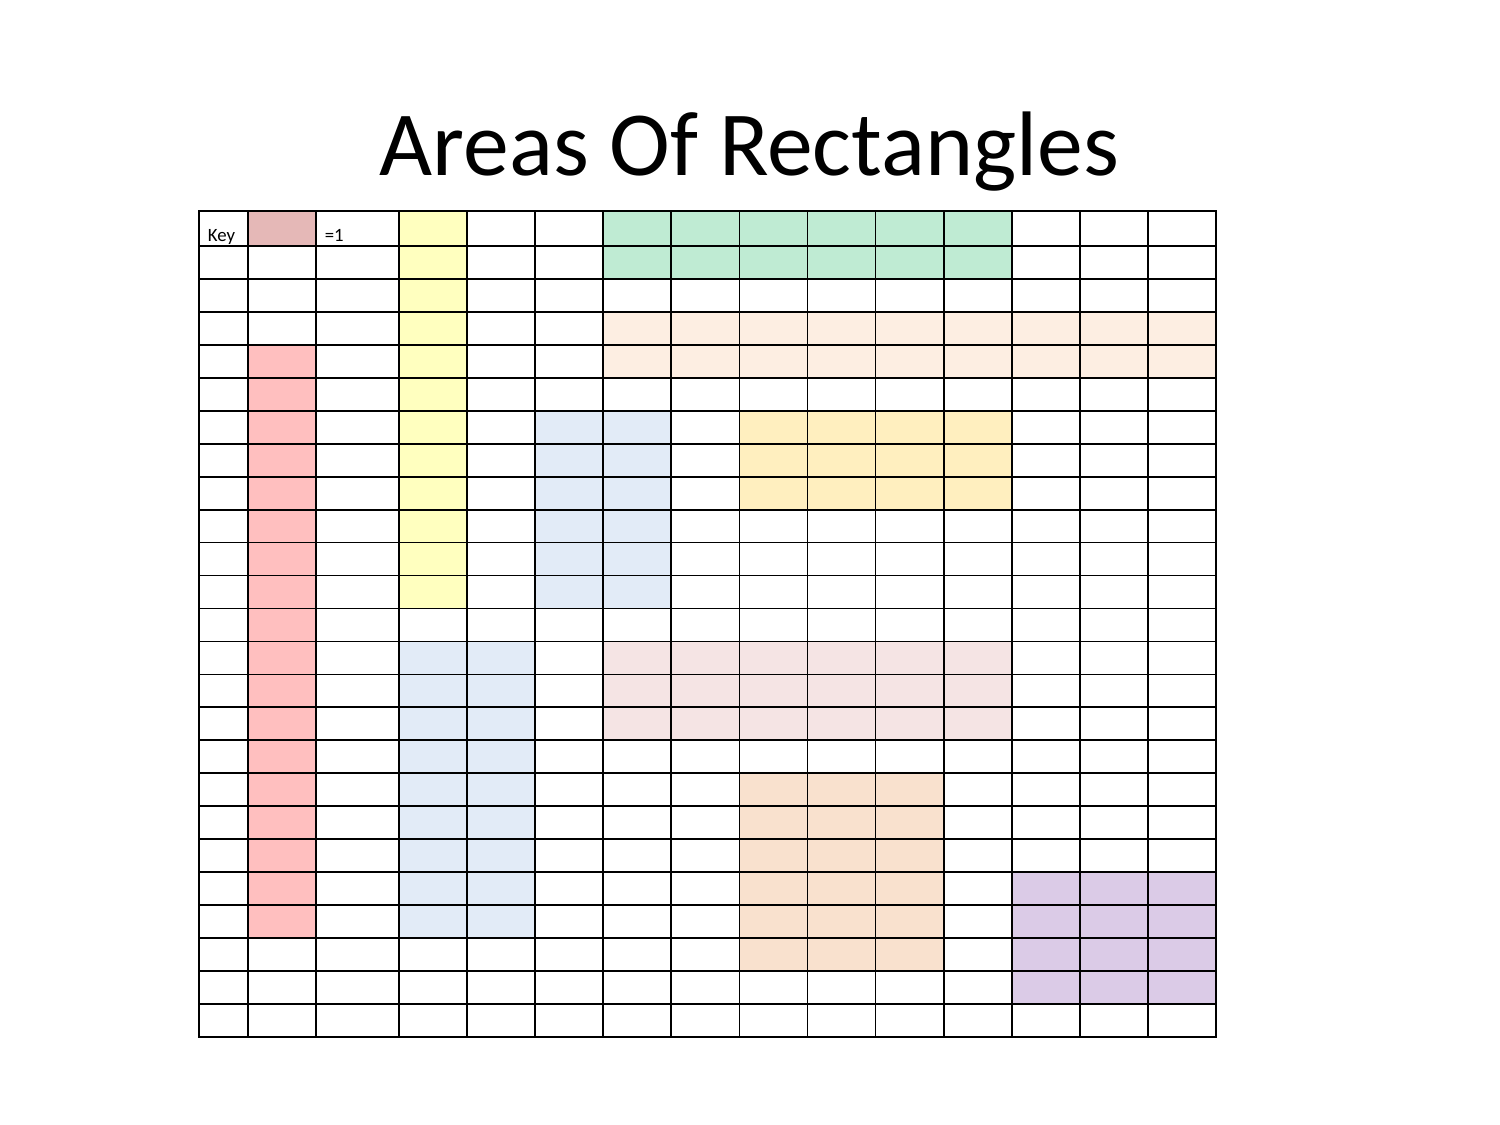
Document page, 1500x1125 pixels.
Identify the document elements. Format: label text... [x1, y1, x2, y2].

table_cell [536, 313, 602, 344]
table_cell [672, 873, 739, 904]
table_cell [740, 807, 807, 838]
table_cell [604, 873, 670, 904]
table_cell [945, 609, 1011, 641]
table_cell [604, 642, 670, 674]
table_cell [400, 576, 466, 608]
table_cell [876, 972, 943, 1003]
title Areas Of Rectangles [75, 45, 1425, 233]
table_cell [536, 511, 602, 542]
table_cell [468, 511, 534, 542]
table_cell [808, 511, 875, 542]
table_cell [400, 675, 466, 706]
table_cell [808, 313, 875, 344]
table_cell [740, 1005, 807, 1036]
table_cell [604, 972, 670, 1003]
table_cell [317, 873, 398, 904]
table_cell [604, 807, 670, 838]
table_cell [200, 1005, 247, 1036]
table_cell [317, 807, 398, 838]
table_cell [1013, 675, 1079, 706]
table_cell [1013, 774, 1079, 805]
table_cell [200, 873, 247, 904]
table_cell [536, 543, 602, 575]
table_cell [672, 576, 739, 608]
table_cell [536, 478, 602, 509]
table_cell [740, 379, 807, 410]
table_cell [1013, 247, 1079, 278]
table_cell [536, 675, 602, 706]
table_cell [536, 280, 602, 311]
table_cell [536, 412, 602, 443]
table_cell [317, 741, 398, 772]
table_cell [945, 1005, 1011, 1036]
table_cell [249, 906, 315, 937]
table_cell [876, 939, 943, 970]
table_cell [249, 741, 315, 772]
table_cell [945, 543, 1011, 575]
table_cell [740, 873, 807, 904]
table_cell [249, 807, 315, 838]
table_cell [740, 708, 807, 739]
table_header [1013, 212, 1079, 245]
table_cell [468, 708, 534, 739]
table_cell [536, 708, 602, 739]
table_cell [604, 906, 670, 937]
table_cell [945, 576, 1011, 608]
table_cell [876, 445, 943, 476]
table_cell [808, 642, 875, 674]
table_cell [672, 445, 739, 476]
table_cell [317, 247, 398, 278]
table_cell [1081, 741, 1147, 772]
table_cell [468, 379, 534, 410]
table_cell [317, 675, 398, 706]
table_cell [740, 543, 807, 575]
table_cell [249, 511, 315, 542]
table_cell [536, 642, 602, 674]
table_cell [672, 379, 739, 410]
table_cell [945, 346, 1011, 377]
table_cell [672, 478, 739, 509]
table_cell [1013, 576, 1079, 608]
table_cell [249, 939, 315, 970]
table_cell [1149, 543, 1215, 575]
table_cell [200, 708, 247, 739]
table_cell [200, 445, 247, 476]
table_header [808, 212, 875, 245]
table_cell [468, 280, 534, 311]
table_cell [740, 840, 807, 871]
table_cell [200, 642, 247, 674]
table_cell [1149, 906, 1215, 937]
table_cell [945, 313, 1011, 344]
table_cell [604, 511, 670, 542]
table_cell [1081, 346, 1147, 377]
table_cell [945, 675, 1011, 706]
table_cell [468, 313, 534, 344]
table_cell [808, 280, 875, 311]
table_cell [945, 939, 1011, 970]
table_cell [200, 313, 247, 344]
table_cell [317, 906, 398, 937]
table_cell [808, 576, 875, 608]
table_cell [400, 412, 466, 443]
table_cell [604, 379, 670, 410]
table_cell [317, 445, 398, 476]
table_cell [468, 1005, 534, 1036]
table_cell [317, 543, 398, 575]
table_cell [1081, 939, 1147, 970]
table_cell [604, 675, 670, 706]
table_cell [672, 741, 739, 772]
table_cell [945, 280, 1011, 311]
table_cell [740, 939, 807, 970]
table_cell [945, 840, 1011, 871]
table_cell [672, 939, 739, 970]
table_cell [200, 478, 247, 509]
table_cell [604, 445, 670, 476]
table_cell [808, 412, 875, 443]
table_cell [808, 741, 875, 772]
table_cell [1013, 939, 1079, 970]
table_cell [876, 313, 943, 344]
table_cell [945, 807, 1011, 838]
table_cell [808, 478, 875, 509]
table_cell [468, 774, 534, 805]
table_cell [808, 1005, 875, 1036]
table_cell [876, 280, 943, 311]
table_cell [249, 708, 315, 739]
table_cell [536, 379, 602, 410]
table_cell [536, 609, 602, 641]
table_cell [317, 280, 398, 311]
table_cell [1149, 807, 1215, 838]
table_cell [808, 939, 875, 970]
table_cell [1149, 313, 1215, 344]
table_cell [740, 478, 807, 509]
table_cell [1081, 840, 1147, 871]
table_cell [1081, 675, 1147, 706]
table_cell [1081, 247, 1147, 278]
table_cell [317, 313, 398, 344]
table_cell [200, 247, 247, 278]
table_cell [200, 774, 247, 805]
table_cell [672, 675, 739, 706]
table_cell [200, 412, 247, 443]
table_cell [1013, 906, 1079, 937]
table_cell [945, 445, 1011, 476]
table_cell [1013, 346, 1079, 377]
table_cell [672, 807, 739, 838]
table_cell [1149, 280, 1215, 311]
table_cell [604, 774, 670, 805]
table_cell [249, 313, 315, 344]
table_cell [808, 379, 875, 410]
table_cell [1081, 609, 1147, 641]
table_cell [808, 972, 875, 1003]
table_cell [468, 543, 534, 575]
table_cell [604, 346, 670, 377]
table_cell [468, 807, 534, 838]
table_cell [604, 478, 670, 509]
table_cell [468, 642, 534, 674]
table_cell [740, 511, 807, 542]
table_cell [876, 675, 943, 706]
table_cell [604, 609, 670, 641]
table_cell [400, 511, 466, 542]
table_cell [317, 478, 398, 509]
table_cell [1013, 708, 1079, 739]
table_cell [945, 741, 1011, 772]
table_cell [740, 445, 807, 476]
table_cell [317, 511, 398, 542]
table_cell [1013, 609, 1079, 641]
table_cell [468, 741, 534, 772]
table_cell [876, 906, 943, 937]
table_cell [536, 445, 602, 476]
table_cell [876, 576, 943, 608]
table_cell [740, 774, 807, 805]
table_cell [740, 247, 807, 278]
table_cell [672, 609, 739, 641]
table_cell [400, 445, 466, 476]
table_cell [249, 247, 315, 278]
table_cell [317, 840, 398, 871]
table_cell [400, 774, 466, 805]
table_cell [672, 412, 739, 443]
table_cell [1081, 412, 1147, 443]
table_cell [400, 708, 466, 739]
table_cell [604, 840, 670, 871]
table_cell [200, 543, 247, 575]
table_cell [200, 807, 247, 838]
table_header [672, 212, 739, 245]
table_cell [808, 807, 875, 838]
table_cell [1013, 543, 1079, 575]
table_cell [1081, 313, 1147, 344]
table_cell [536, 906, 602, 937]
table_cell [1149, 708, 1215, 739]
table_cell [249, 412, 315, 443]
table_cell [200, 346, 247, 377]
table_cell [876, 741, 943, 772]
table_cell [672, 774, 739, 805]
table_cell [317, 346, 398, 377]
table_cell [200, 511, 247, 542]
table_cell [317, 708, 398, 739]
table_cell [604, 543, 670, 575]
table_cell [1081, 807, 1147, 838]
table_cell [400, 346, 466, 377]
table_cell [672, 247, 739, 278]
table_cell [400, 543, 466, 575]
table_cell [1149, 873, 1215, 904]
table_header [468, 212, 534, 245]
table_header [536, 212, 602, 245]
table_cell [1149, 939, 1215, 970]
table_cell [249, 774, 315, 805]
table_cell [876, 642, 943, 674]
table_cell [1149, 346, 1215, 377]
table_cell [672, 840, 739, 871]
table_cell [249, 543, 315, 575]
table_cell [604, 708, 670, 739]
table_cell [200, 741, 247, 772]
table_cell [400, 840, 466, 871]
table_cell [740, 576, 807, 608]
table_cell [317, 939, 398, 970]
table_cell [672, 972, 739, 1003]
table_cell [1149, 675, 1215, 706]
table_cell [945, 906, 1011, 937]
table_cell [468, 576, 534, 608]
table_cell [808, 543, 875, 575]
table_cell [740, 642, 807, 674]
table_cell [1149, 247, 1215, 278]
table_cell [1081, 1005, 1147, 1036]
table_cell [945, 873, 1011, 904]
table_cell [200, 675, 247, 706]
table_cell [1149, 379, 1215, 410]
table_cell [604, 1005, 670, 1036]
table_cell [249, 445, 315, 476]
table_cell [876, 840, 943, 871]
table_cell [876, 412, 943, 443]
table_cell [1013, 972, 1079, 1003]
table_cell [945, 478, 1011, 509]
table_cell [1149, 412, 1215, 443]
table_cell [876, 511, 943, 542]
table_header [740, 212, 807, 245]
table_cell [876, 873, 943, 904]
table_cell [740, 313, 807, 344]
table_cell [1013, 313, 1079, 344]
table_cell [672, 313, 739, 344]
table_cell [400, 478, 466, 509]
table_cell [945, 972, 1011, 1003]
table_cell [1149, 576, 1215, 608]
table_cell [536, 840, 602, 871]
table_cell [876, 247, 943, 278]
table_cell [249, 642, 315, 674]
table_cell [1013, 445, 1079, 476]
table_cell [200, 906, 247, 937]
table_cell [740, 906, 807, 937]
table_cell [1149, 972, 1215, 1003]
table_cell [1081, 873, 1147, 904]
table_cell [1149, 478, 1215, 509]
table_cell [249, 873, 315, 904]
table_cell [317, 642, 398, 674]
table_cell [740, 346, 807, 377]
table_cell [1081, 906, 1147, 937]
table_cell [808, 774, 875, 805]
table_cell [604, 741, 670, 772]
table_cell [740, 609, 807, 641]
table_cell [1013, 807, 1079, 838]
table_cell [672, 346, 739, 377]
table_cell [808, 609, 875, 641]
table_cell [876, 346, 943, 377]
table_cell [536, 247, 602, 278]
table_cell [945, 642, 1011, 674]
table_cell [400, 313, 466, 344]
table_cell [876, 1005, 943, 1036]
table_cell [1013, 379, 1079, 410]
table_cell [468, 609, 534, 641]
table_cell [249, 840, 315, 871]
table_cell [1081, 576, 1147, 608]
table_cell [876, 774, 943, 805]
table_cell [1013, 511, 1079, 542]
table_cell [672, 1005, 739, 1036]
table_cell [468, 840, 534, 871]
table_cell [536, 1005, 602, 1036]
table_cell [1013, 840, 1079, 871]
table_cell [1013, 478, 1079, 509]
table_cell [468, 412, 534, 443]
table_cell [672, 642, 739, 674]
table_cell [468, 445, 534, 476]
table_cell [200, 576, 247, 608]
table_cell [1081, 379, 1147, 410]
table_cell [604, 247, 670, 278]
table_cell [468, 906, 534, 937]
table_cell [200, 939, 247, 970]
table_cell [1149, 642, 1215, 674]
table_cell [1149, 511, 1215, 542]
table_cell [1081, 774, 1147, 805]
table_cell [1081, 642, 1147, 674]
table_cell [945, 511, 1011, 542]
table_cell [317, 774, 398, 805]
table_cell [317, 609, 398, 641]
table_header [945, 212, 1011, 245]
table_cell [200, 280, 247, 311]
table_cell [876, 478, 943, 509]
table_cell [1013, 1005, 1079, 1036]
table_cell [672, 280, 739, 311]
table_cell [1013, 642, 1079, 674]
table_cell [740, 280, 807, 311]
table_cell [249, 478, 315, 509]
table_cell [876, 543, 943, 575]
table_cell [536, 576, 602, 608]
table_cell [200, 379, 247, 410]
table_cell [1081, 543, 1147, 575]
table_cell [536, 873, 602, 904]
table_header [249, 212, 315, 245]
table_cell [604, 280, 670, 311]
table_cell [945, 247, 1011, 278]
table_cell [808, 247, 875, 278]
table_cell [400, 1005, 466, 1036]
table_cell [468, 478, 534, 509]
table_cell [536, 972, 602, 1003]
table_cell [400, 741, 466, 772]
table_cell [672, 906, 739, 937]
table_header =1 [317, 212, 398, 245]
table_cell [672, 543, 739, 575]
table_cell [317, 972, 398, 1003]
table_cell [604, 313, 670, 344]
table_cell [1081, 511, 1147, 542]
table_cell [808, 445, 875, 476]
table_cell [672, 511, 739, 542]
table_cell [400, 642, 466, 674]
table_header [1149, 212, 1215, 245]
table_cell [400, 280, 466, 311]
table_cell [400, 807, 466, 838]
table_cell [1149, 609, 1215, 641]
table_header [876, 212, 943, 245]
table_header Key [200, 212, 247, 245]
table_header [604, 212, 670, 245]
table_header [400, 212, 466, 245]
table_cell [249, 609, 315, 641]
table_cell [808, 873, 875, 904]
table_cell [536, 939, 602, 970]
table_cell [1013, 280, 1079, 311]
table_cell [536, 741, 602, 772]
table_cell [1013, 412, 1079, 443]
table_cell [468, 939, 534, 970]
table_cell [604, 576, 670, 608]
table_cell [808, 708, 875, 739]
table_cell [468, 247, 534, 278]
table_cell [249, 576, 315, 608]
table_cell [945, 412, 1011, 443]
table_cell [1149, 840, 1215, 871]
table_cell [200, 972, 247, 1003]
table_cell [1081, 708, 1147, 739]
table_cell [876, 807, 943, 838]
table_header [1081, 212, 1147, 245]
table_cell [876, 708, 943, 739]
table_cell [400, 939, 466, 970]
table_cell [400, 873, 466, 904]
table_cell [249, 972, 315, 1003]
table_cell [604, 939, 670, 970]
table_cell [808, 906, 875, 937]
table_cell [1013, 873, 1079, 904]
table_cell [400, 379, 466, 410]
table_cell [468, 972, 534, 1003]
table_cell [400, 972, 466, 1003]
table_cell [536, 346, 602, 377]
table_cell [1081, 972, 1147, 1003]
table_cell [1149, 1005, 1215, 1036]
table_cell [740, 675, 807, 706]
table_cell [876, 609, 943, 641]
table_cell [1081, 478, 1147, 509]
table_cell [400, 906, 466, 937]
table_cell [249, 379, 315, 410]
table_cell [249, 675, 315, 706]
table_cell [876, 379, 943, 410]
table_cell [672, 708, 739, 739]
table_cell [945, 379, 1011, 410]
table_cell [468, 675, 534, 706]
table_cell [468, 346, 534, 377]
table_cell [317, 1005, 398, 1036]
table_cell [1081, 280, 1147, 311]
table_cell [400, 247, 466, 278]
table_cell [604, 412, 670, 443]
table_cell [249, 1005, 315, 1036]
table_cell [808, 840, 875, 871]
table_cell [945, 774, 1011, 805]
table_cell [249, 346, 315, 377]
table_cell [400, 609, 466, 641]
table_cell [317, 379, 398, 410]
table_cell [200, 609, 247, 641]
table_cell [1149, 741, 1215, 772]
table_cell [536, 807, 602, 838]
table_cell [808, 675, 875, 706]
table_cell [317, 576, 398, 608]
table_cell [1149, 445, 1215, 476]
table_cell [468, 873, 534, 904]
table_cell [740, 972, 807, 1003]
table_cell [317, 412, 398, 443]
table_cell [1013, 741, 1079, 772]
table_cell [200, 840, 247, 871]
table_cell [249, 280, 315, 311]
table_cell [740, 412, 807, 443]
table_cell [808, 346, 875, 377]
table_cell [740, 741, 807, 772]
table_cell [1149, 774, 1215, 805]
table_cell [945, 708, 1011, 739]
table_cell [536, 774, 602, 805]
table_cell [1081, 445, 1147, 476]
